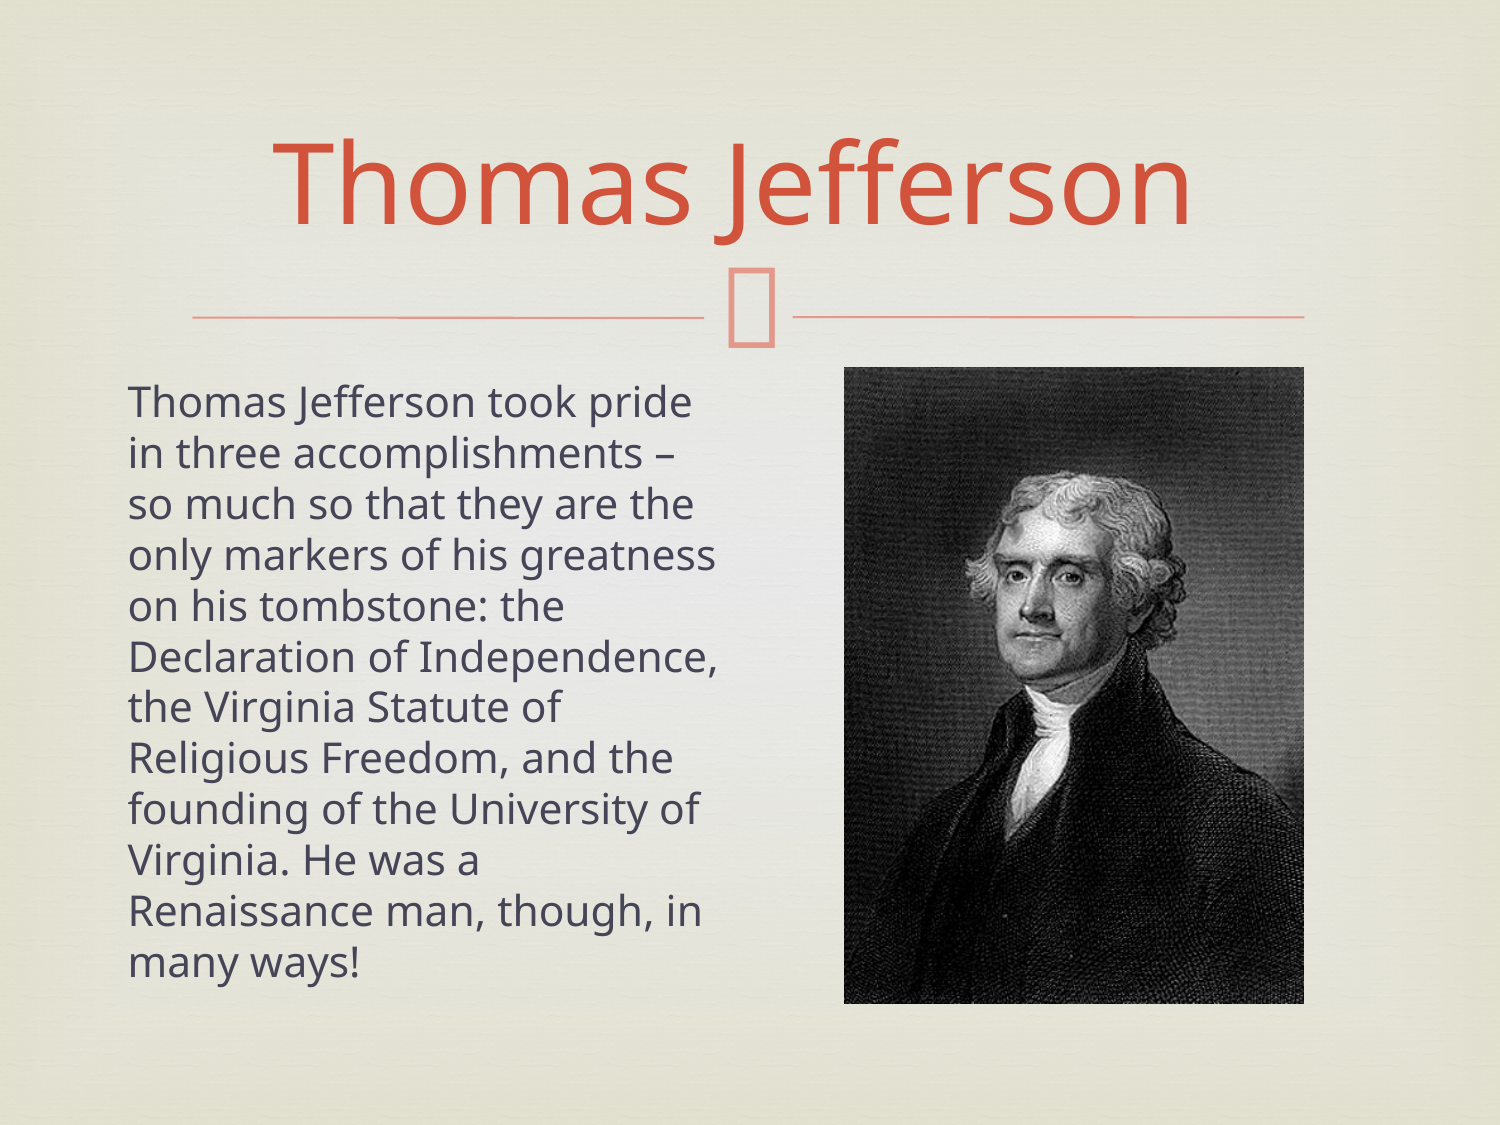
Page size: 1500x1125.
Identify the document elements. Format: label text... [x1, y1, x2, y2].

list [843, 366, 1305, 1004]
title Thomas Jefferson [112, 93, 1386, 267]
list Thomas Jefferson took pride in three accomplishments – so much so that they are the only markers of his greatness on his tombstone: the Declaration of Independence, the Virginia Statute of Religious Freedom, and the founding of the University of Virginia. He was a Renaissance man, though, in many ways! [112, 367, 737, 1004]
